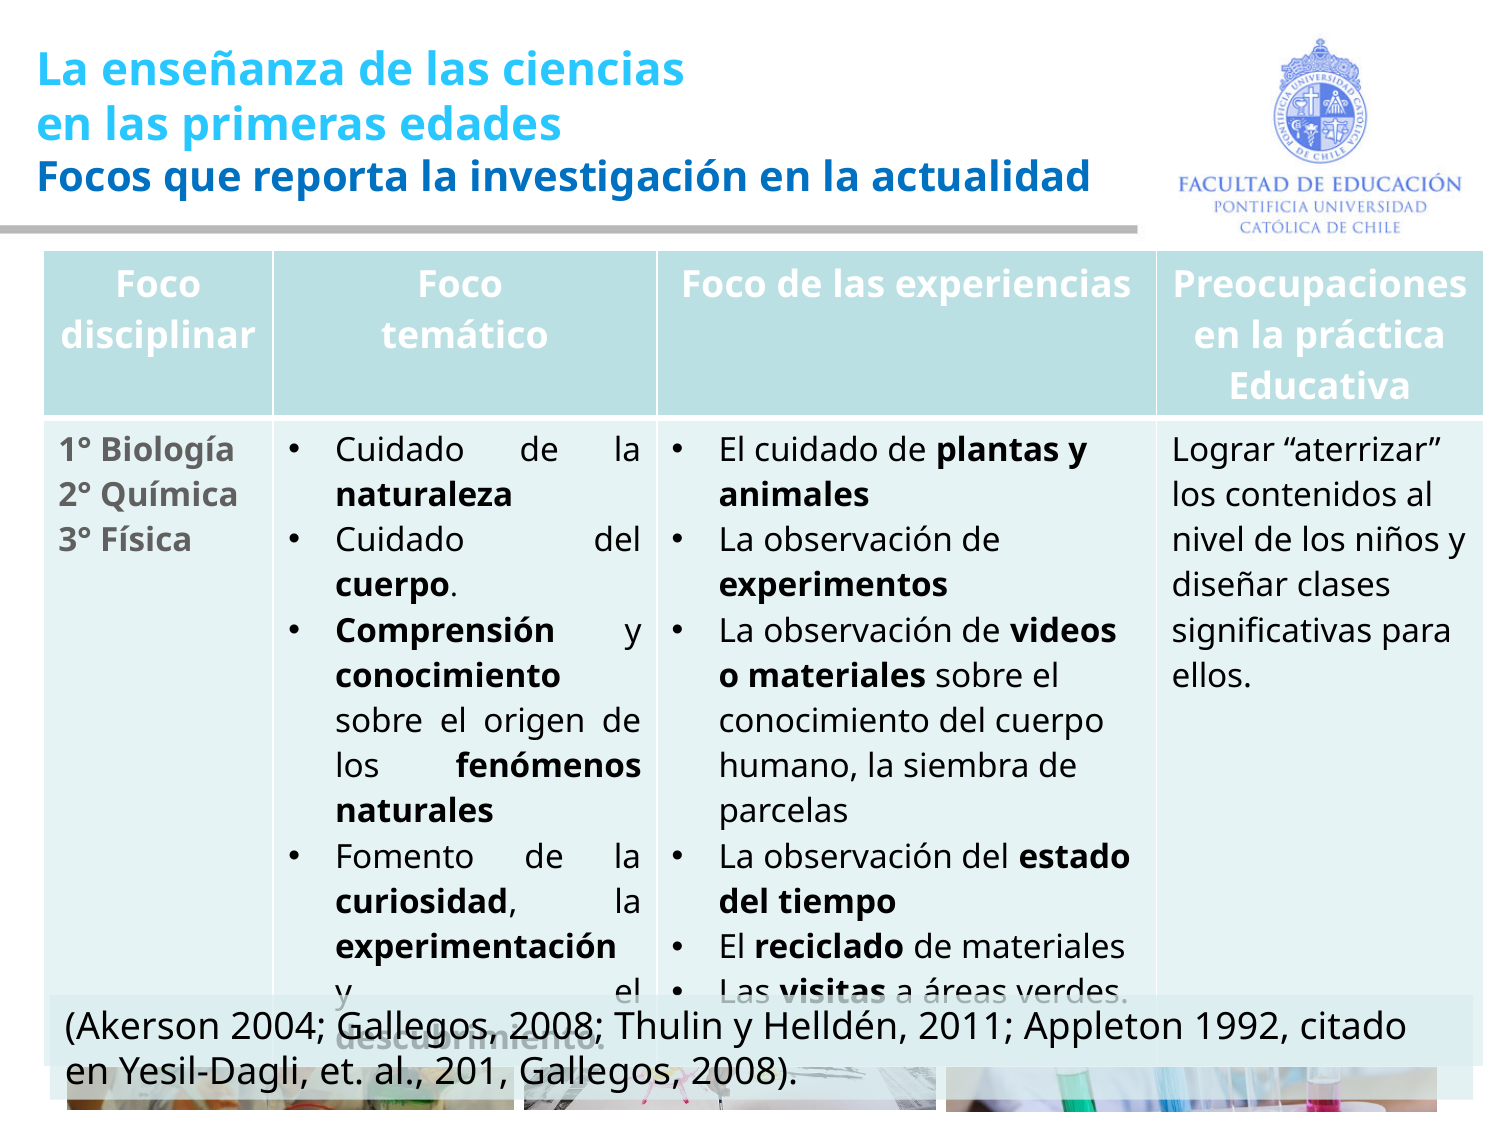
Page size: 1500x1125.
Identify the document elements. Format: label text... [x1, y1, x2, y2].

text_box (Akerson 2004; Gallegos, 2008; Thulin y Helldén, 2011; Appleton 1992, citado en Yesil-Dagli, et. al., 201, Gallegos, 2008). [49, 994, 1474, 1100]
table_header Foco temático [274, 251, 656, 415]
table_cell 1° Biología 2° Química 3° Física [44, 421, 272, 1066]
table_header Foco de las experiencias [658, 251, 1156, 415]
table_header Foco disciplinar [44, 251, 272, 415]
table_cell El cuidado de plantas y animales La observación de experimentos La observación de videos o materiales sobre el conocimiento del cuerpo humano, la siembra de parcelas La observación del estado del tiempo El reciclado de materiales Las visitas a áreas verdes. [658, 421, 1156, 994]
table_cell Lograr “aterrizar” los contenidos al nivel de los niños y diseñar clases significativas para ellos. [1157, 421, 1483, 1066]
table_header Preocupaciones en la práctica Educativa [1157, 251, 1483, 415]
table_cell Cuidado de la naturaleza Cuidado del cuerpo. Comprensión y conocimiento sobre el origen de los fenómenos naturales Fomento de la curiosidad, la experimentación y el descubrimiento. [274, 421, 656, 994]
text_box La enseñanza de las ciencias en las primeras edades Focos que reporta la investigación en la actualidad [21, 19, 1154, 220]
picture [0, 0, 1500, 1125]
